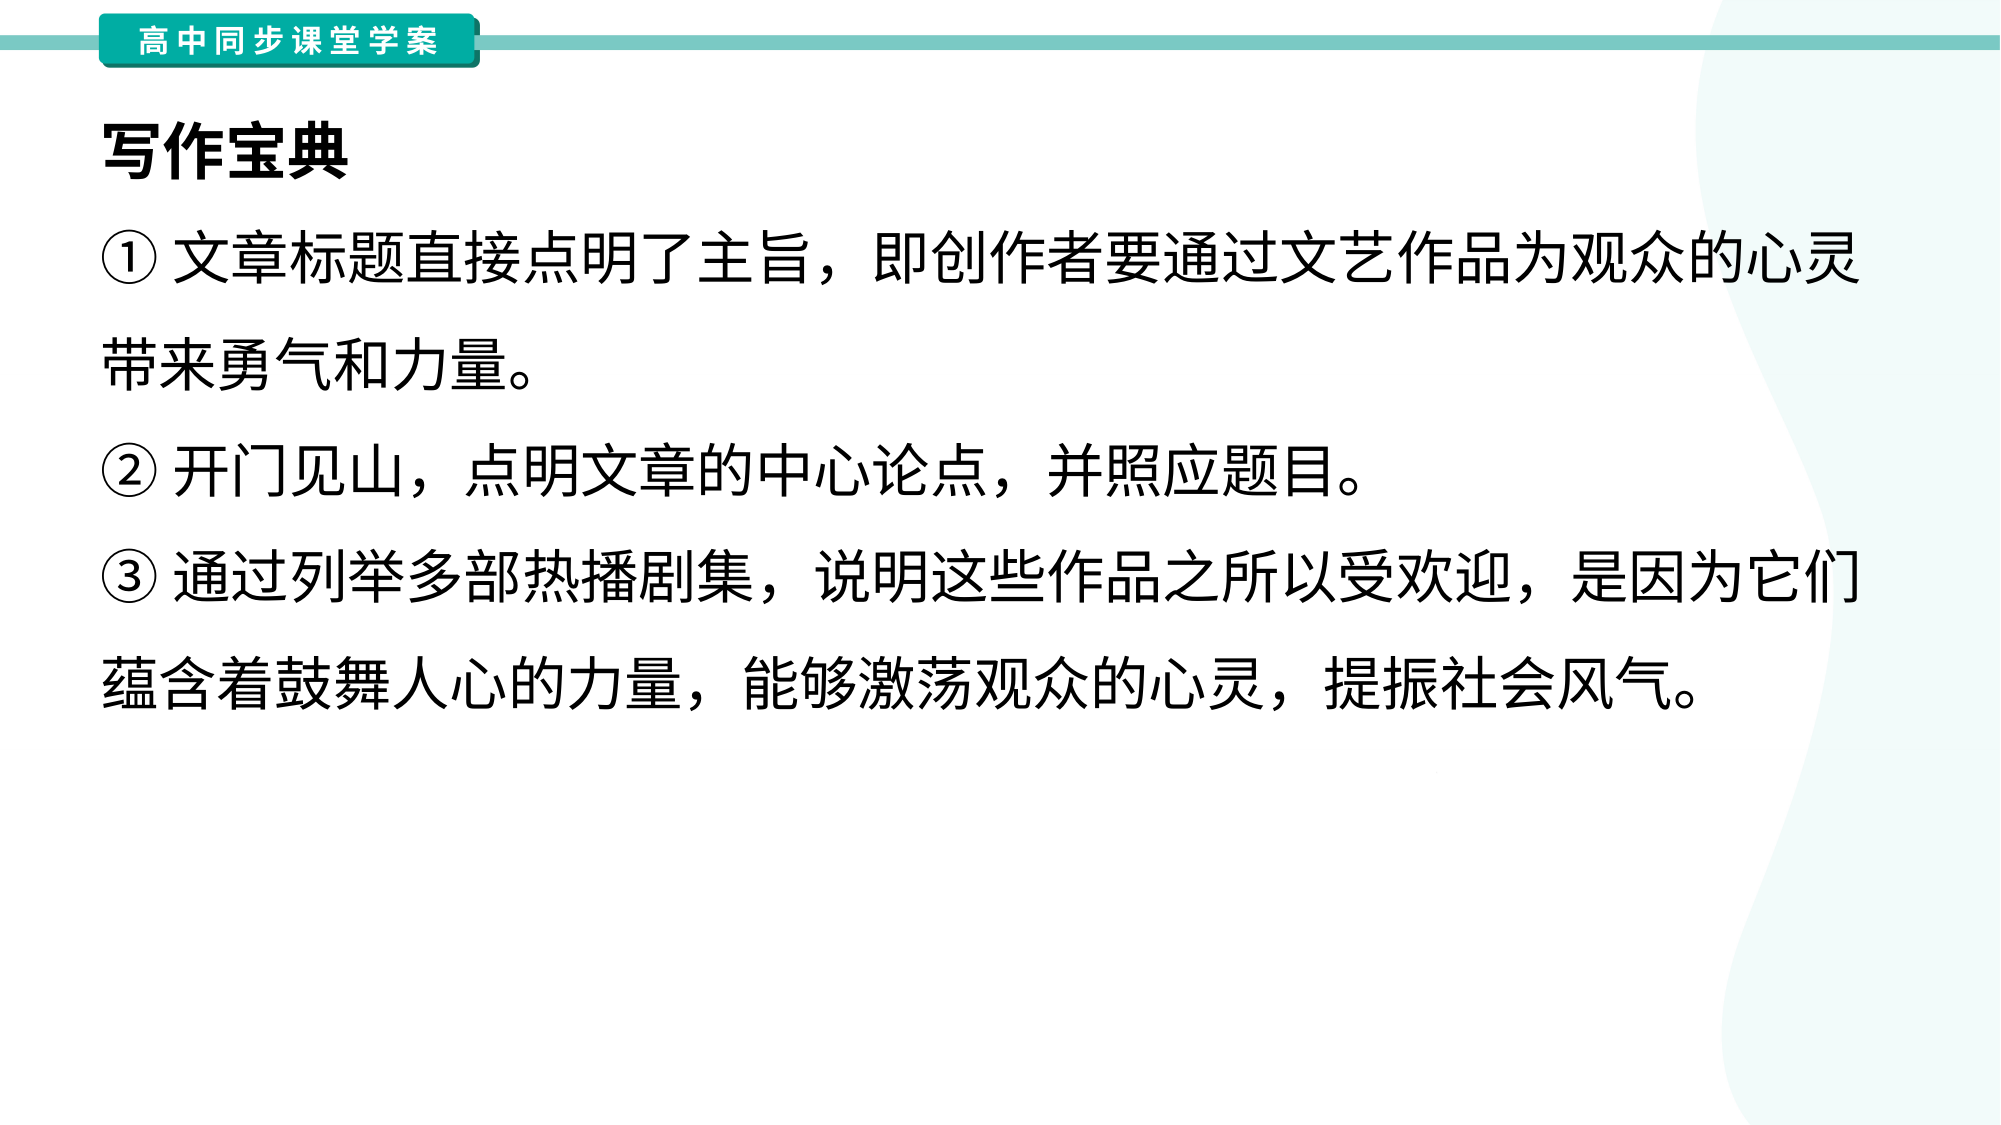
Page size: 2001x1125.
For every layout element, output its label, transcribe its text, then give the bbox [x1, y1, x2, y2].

text_box 写作宝典 [100, 76, 1899, 185]
picture [0, 0, 2000, 1125]
text_box ①文章标题直接点明了主旨，即创作者要通过文艺作品为观众的心灵 带来勇气和力量。 ②开门见山，点明文章的中心论点，并照应题目。 ③通过列举多部热播剧集，说明这些作品之所以受欢迎，是因为它们 蕴含着鼓舞人心的力量，能够激荡观众的心灵，提振社会风气。 [100, 185, 1899, 717]
